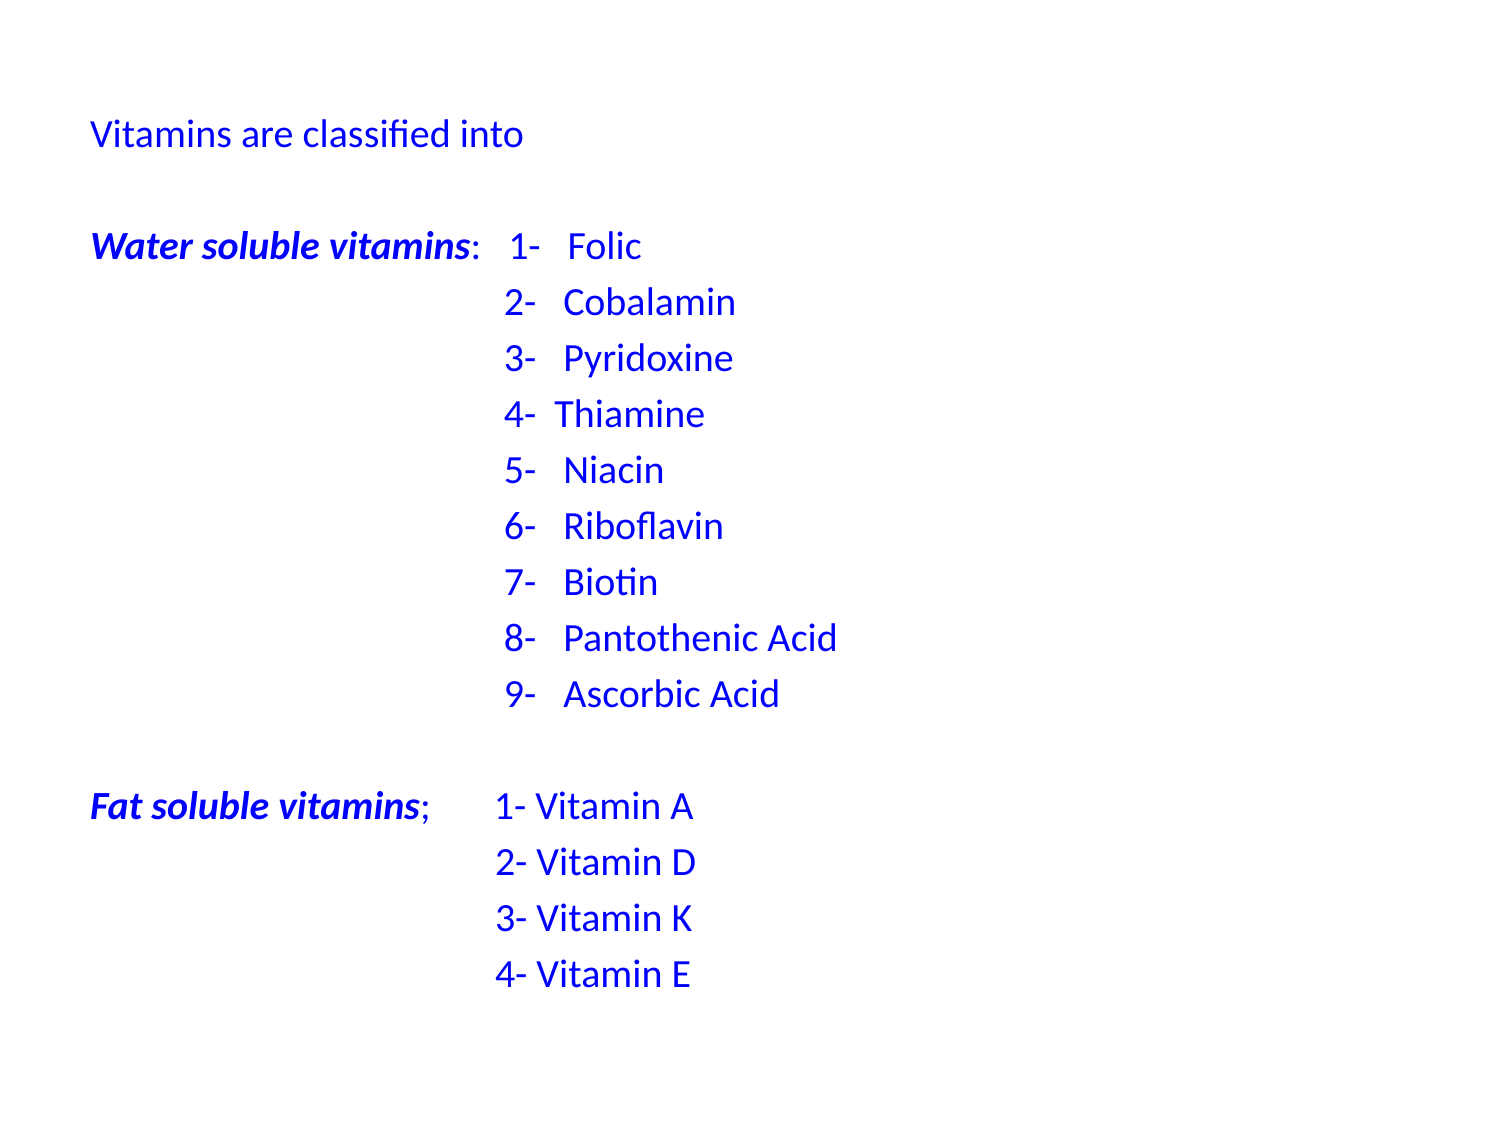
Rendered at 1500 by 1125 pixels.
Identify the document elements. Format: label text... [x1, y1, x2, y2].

list Vitamins are classified into Water soluble vitamins: 1- Folic 2- Cobalamin 3- Pyridoxine 4- Thiamine 5- Niacin 6- Riboflavin 7- Biotin 8- Pantothenic Acid 9- Ascorbic Acid Fat soluble vitamins; 1- Vitamin A 2- Vitamin D 3- Vitamin K 4- Vitamin E [75, 99, 1425, 1005]
